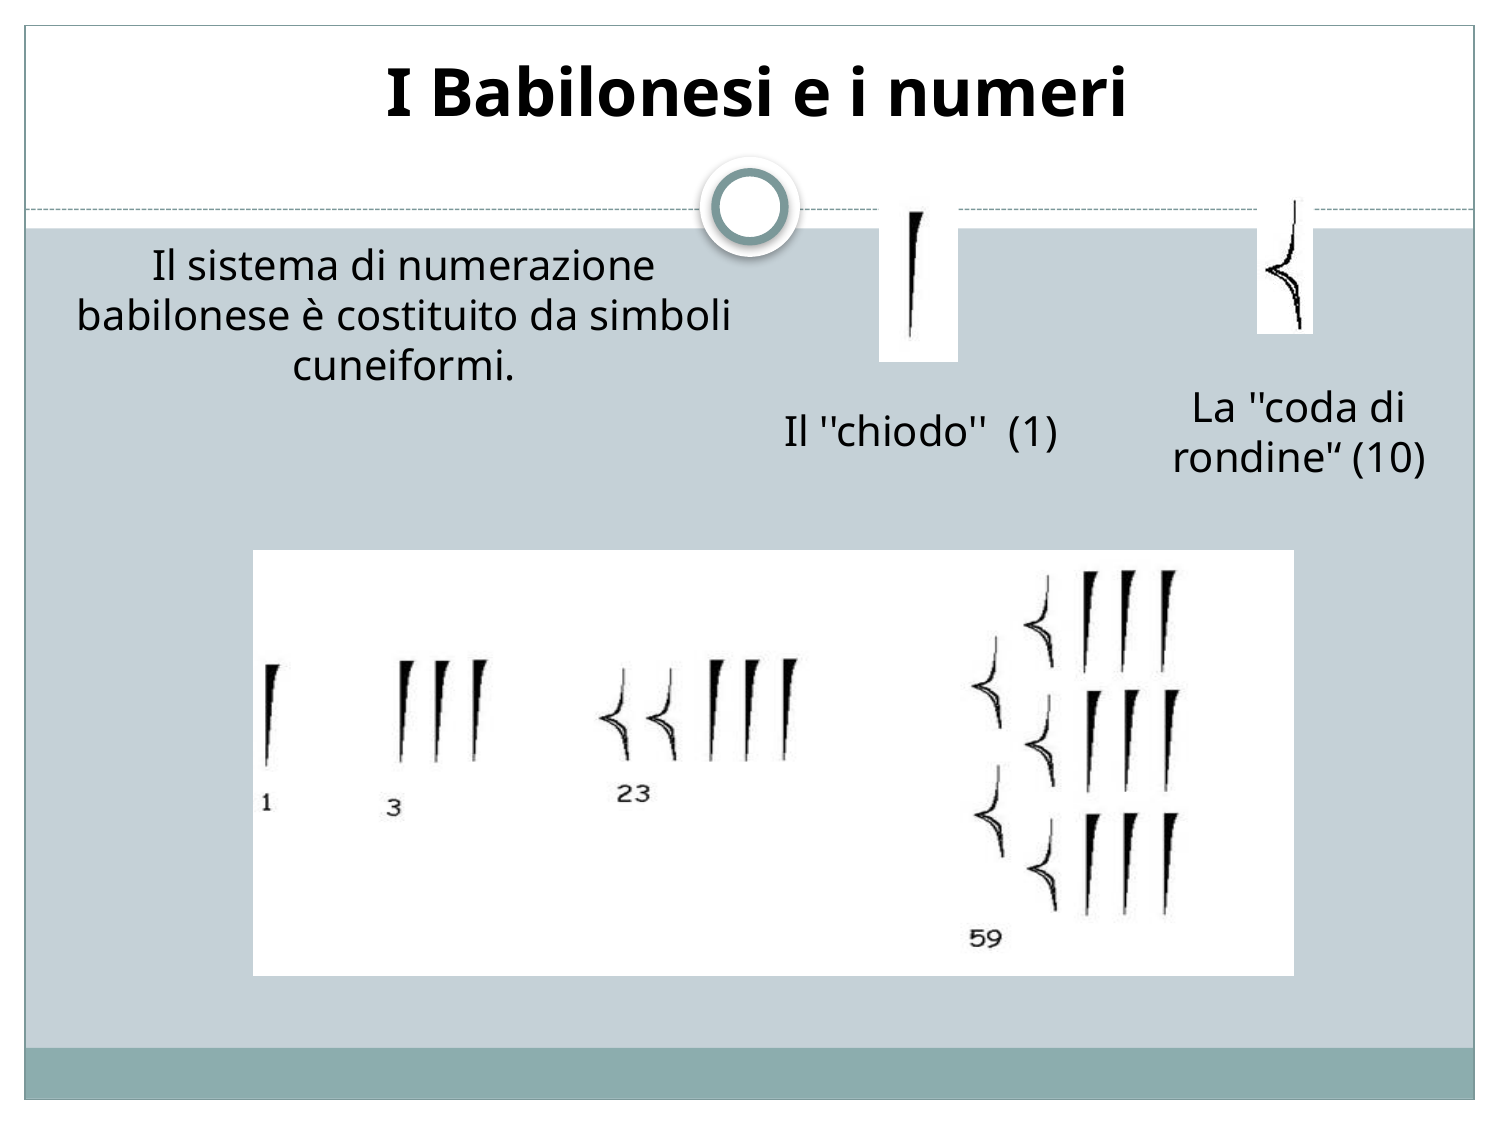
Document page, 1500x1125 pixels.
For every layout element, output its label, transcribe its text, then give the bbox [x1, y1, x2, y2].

text_box I Babilonesi e i numeri [371, 42, 1145, 138]
picture [253, 550, 1294, 977]
text_box Il sistema di numerazione babilonese è costituito da simboli cuneiformi. [29, 231, 780, 397]
text_box Il ''chiodo'' (1) [769, 397, 1084, 462]
picture [1257, 195, 1314, 334]
picture [879, 196, 959, 363]
text_box La ''coda di rondine'‘ (10) [1098, 373, 1500, 489]
